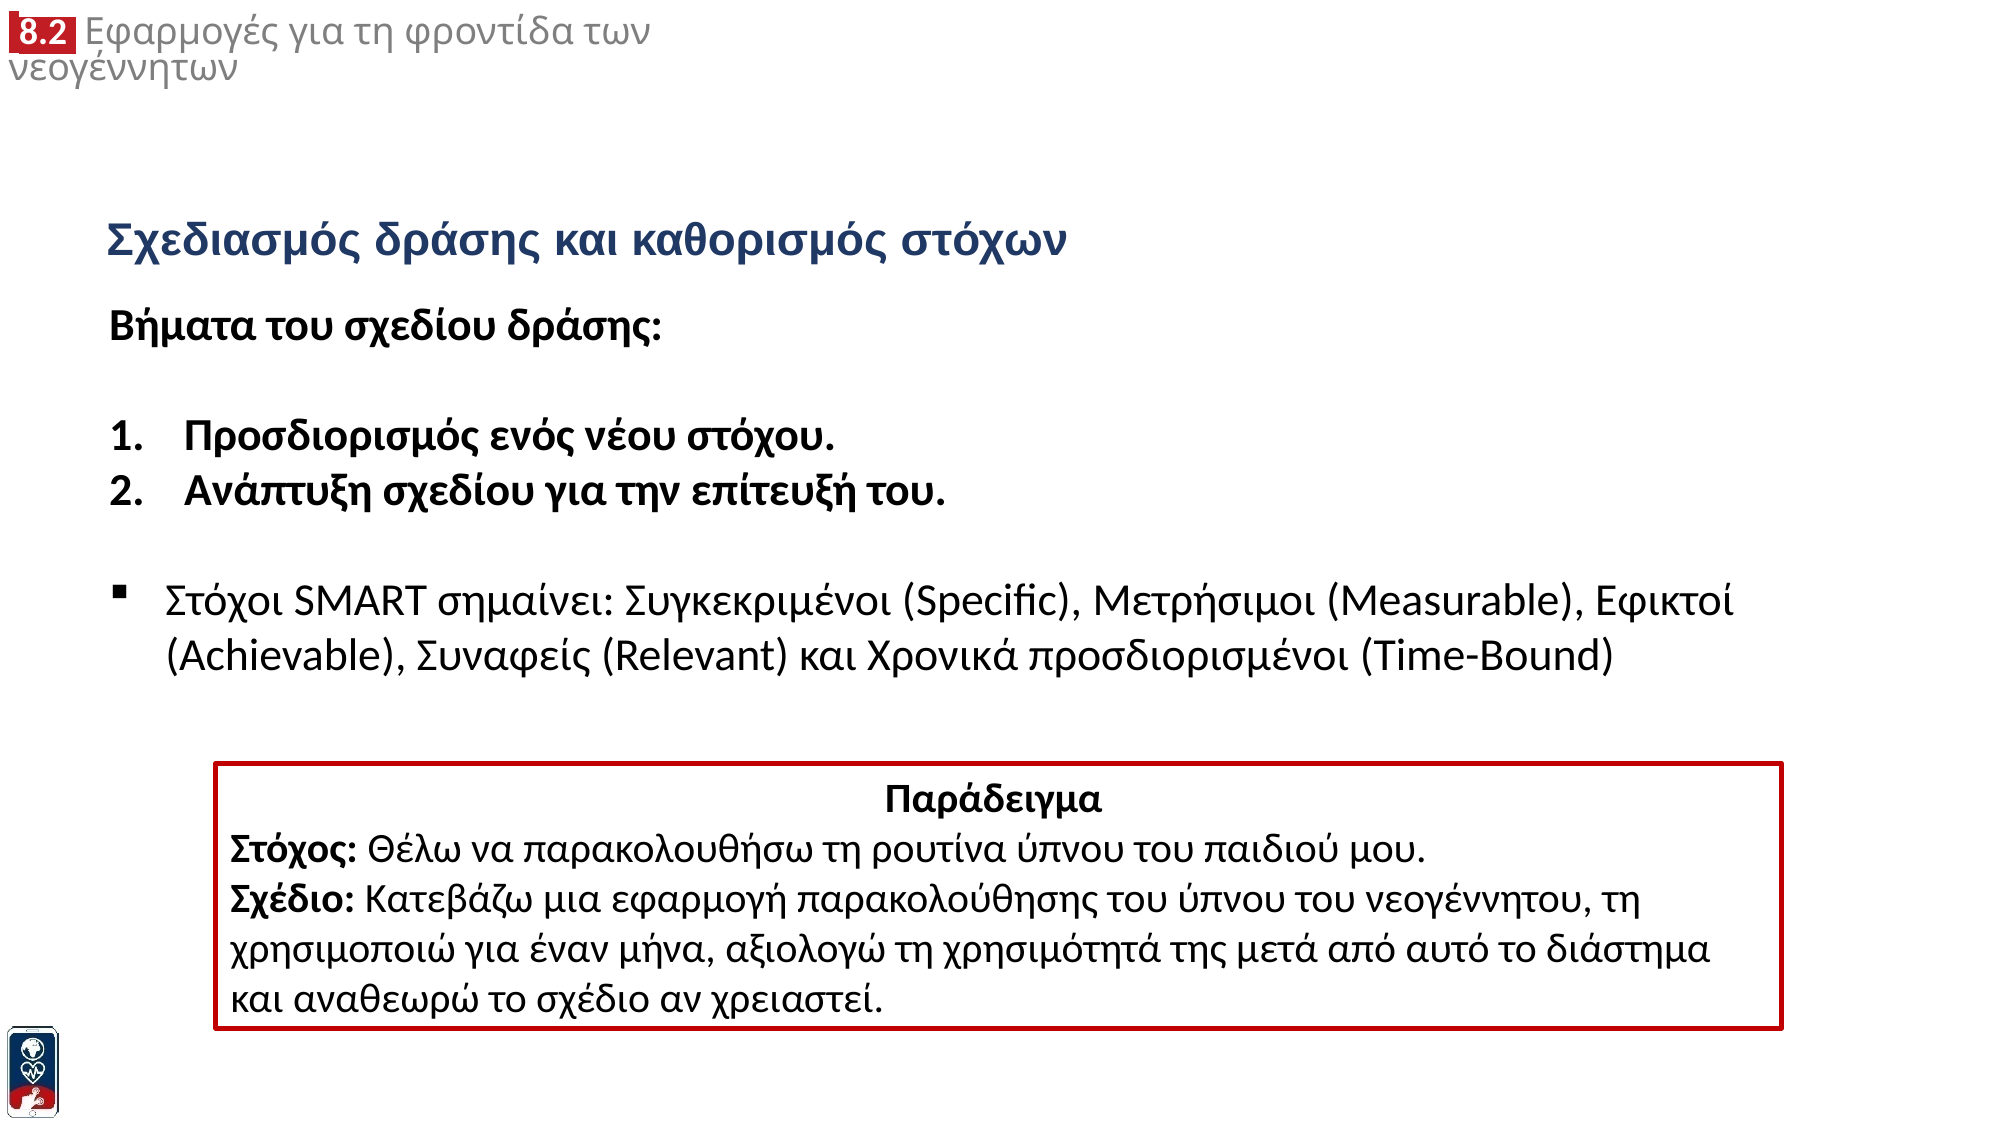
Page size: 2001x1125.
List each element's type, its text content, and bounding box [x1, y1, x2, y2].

text_box Παράδειγμα Στόχος: Θέλω να παρακολουθήσω τη ρουτίνα ύπνου του παιδιού μου. Σχέδιο: Κατεβάζω μια εφαρμογή παρακολούθησης του ύπνου του νεογέννητου, τη χρησιμοποιώ για έναν μήνα, αξιολογώ τη χρησιμότητά της μετά από αυτό το διάστημα και αναθεωρώ το σχέδιο αν χρειαστεί. [215, 763, 1782, 1029]
title Σχεδιασμός δράσης και καθορισμός στόχων [91, 177, 1906, 297]
picture [7, 1026, 59, 1118]
text_box Βήματα του σχεδίου δράσης: Προσδιορισμός ενός νέου στόχου. Ανάπτυξη σχεδίου για την επίτευξή του. Στόχοι SMART σημαίνει: Συγκεκριμένοι (Specific), Μετρήσιμοι (Measurable), Εφικτοί (Achievable), Συναφείς (Relevant) και Χρονικά προσδιορισμένοι (Time-Bound) [94, 287, 1782, 727]
